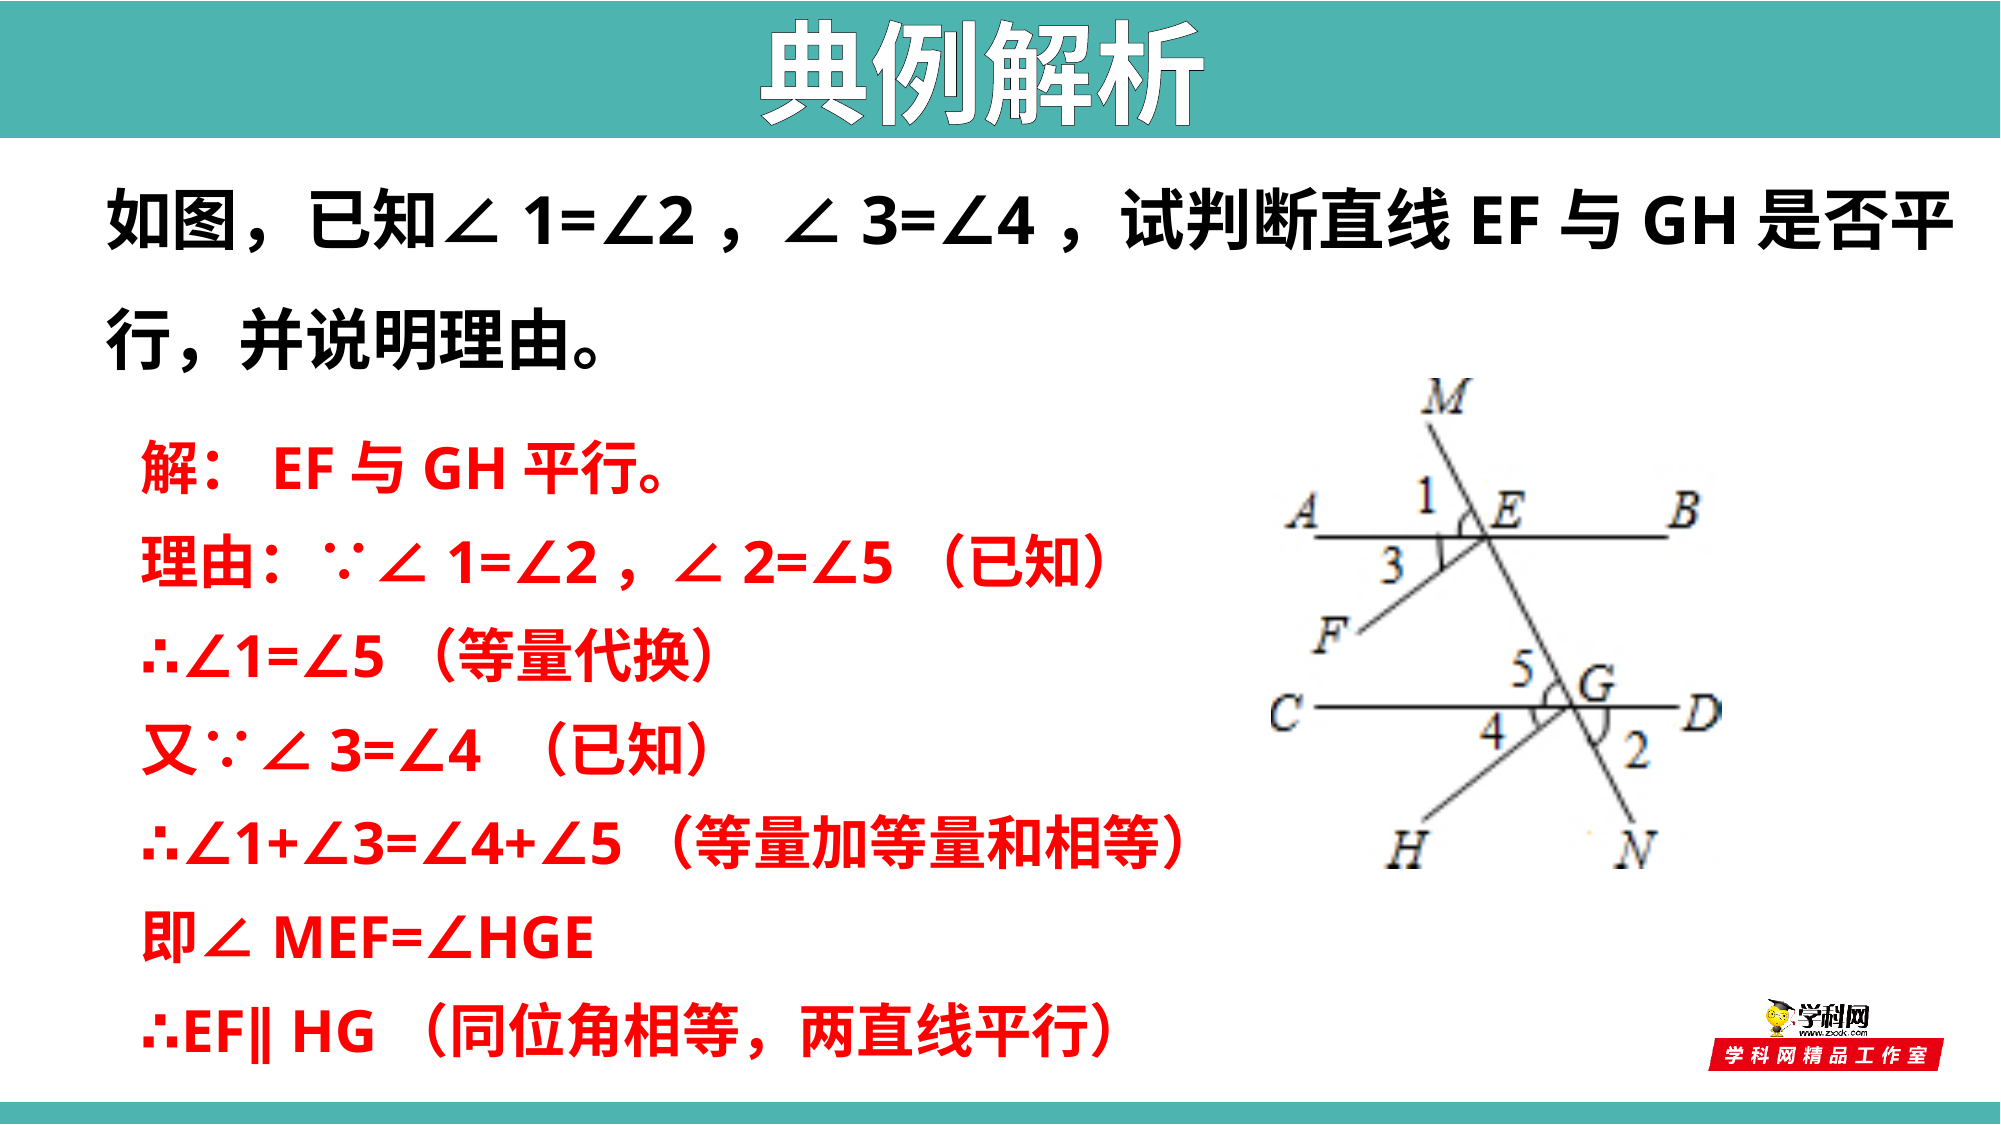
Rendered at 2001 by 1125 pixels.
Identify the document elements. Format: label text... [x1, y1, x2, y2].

text_box 典例解析 [742, 0, 1223, 146]
text_box 解：EF与GH平行。 理由：∵∠1=∠2，∠2=∠5（已知） ∴∠1=∠5（等量代换） 又∵∠3=∠4 （已知） ∴∠1+∠3=∠4+∠5（等量加等量和相等） 即∠MEF=∠HGE ∴EF∥ HG（同位角相等，两直线平行） [125, 400, 1378, 1072]
picture [0, 1, 2001, 1124]
text_box 如图，已知∠1=∠2，∠3=∠4，试判断直线EF与GH是否平行，并说明理由。 [90, 130, 1981, 385]
